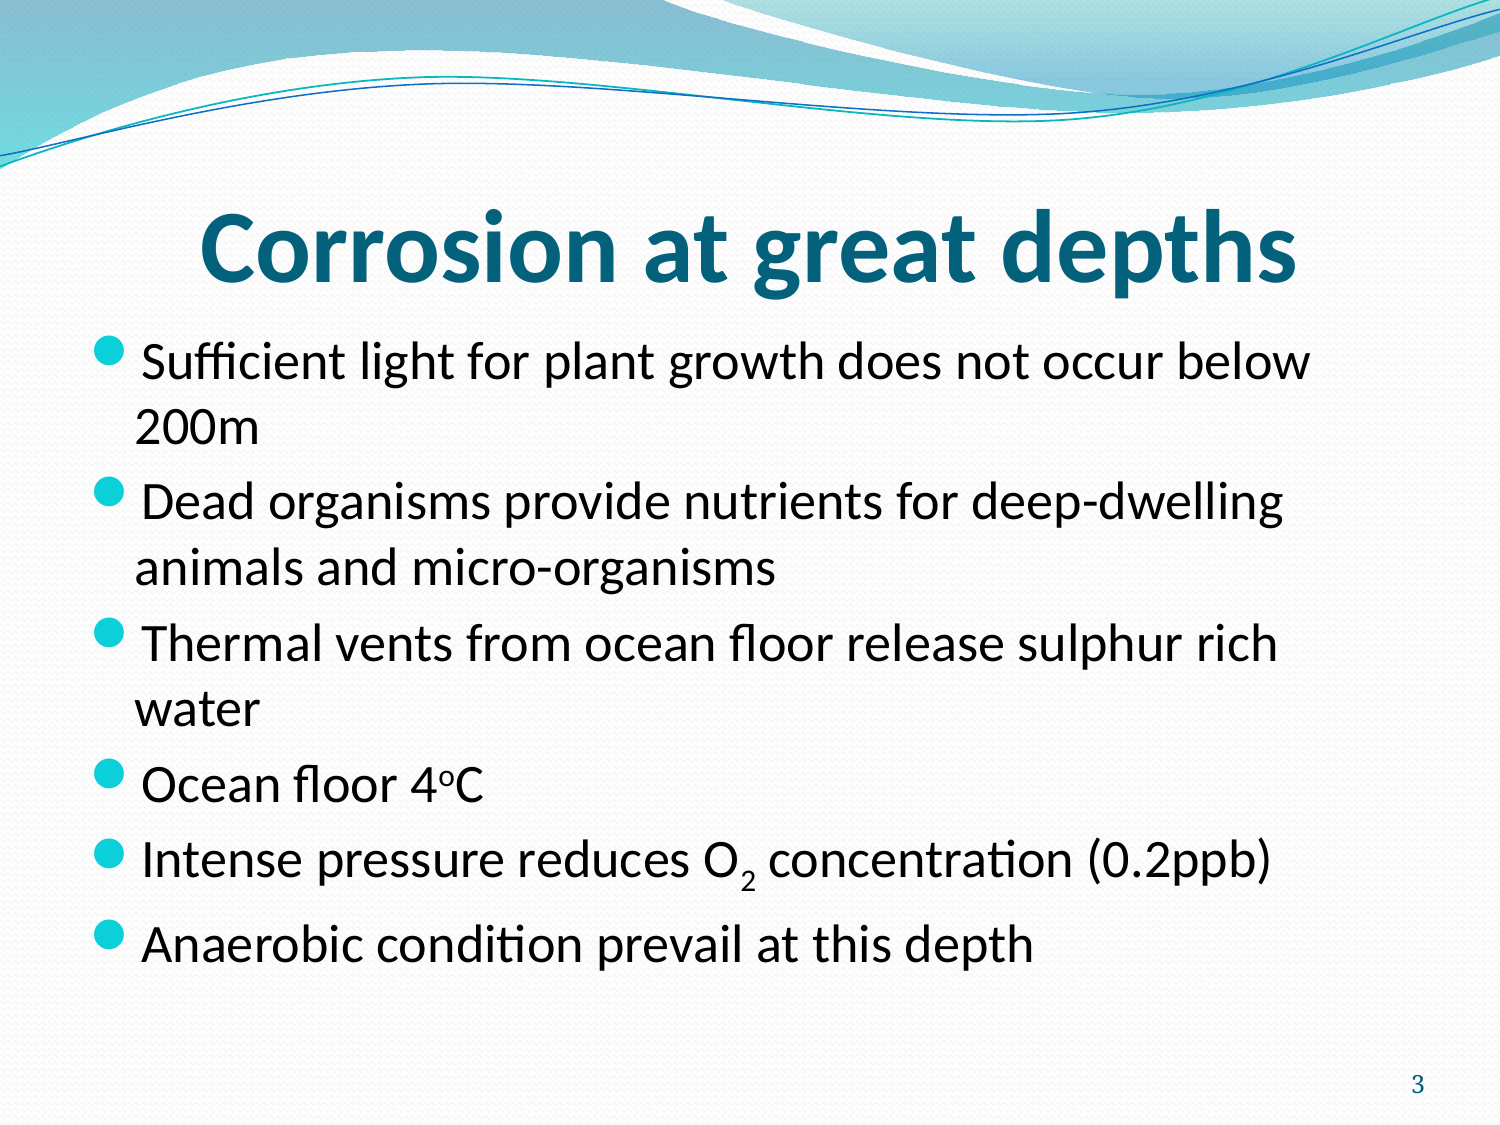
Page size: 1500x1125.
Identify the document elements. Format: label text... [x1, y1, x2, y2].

slide_number 3 [1299, 1042, 1425, 1103]
title Corrosion at great depths [75, 115, 1425, 303]
list Sufficient light for plant growth does not occur below 200m Dead organisms provide nutrients for deep-dwelling animals and micro-organisms Thermal vents from ocean floor release sulphur rich water Ocean floor 4oC Intense pressure reduces O2 concentration (0.2ppb) Anaerobic condition prevail at this depth [75, 317, 1425, 1038]
